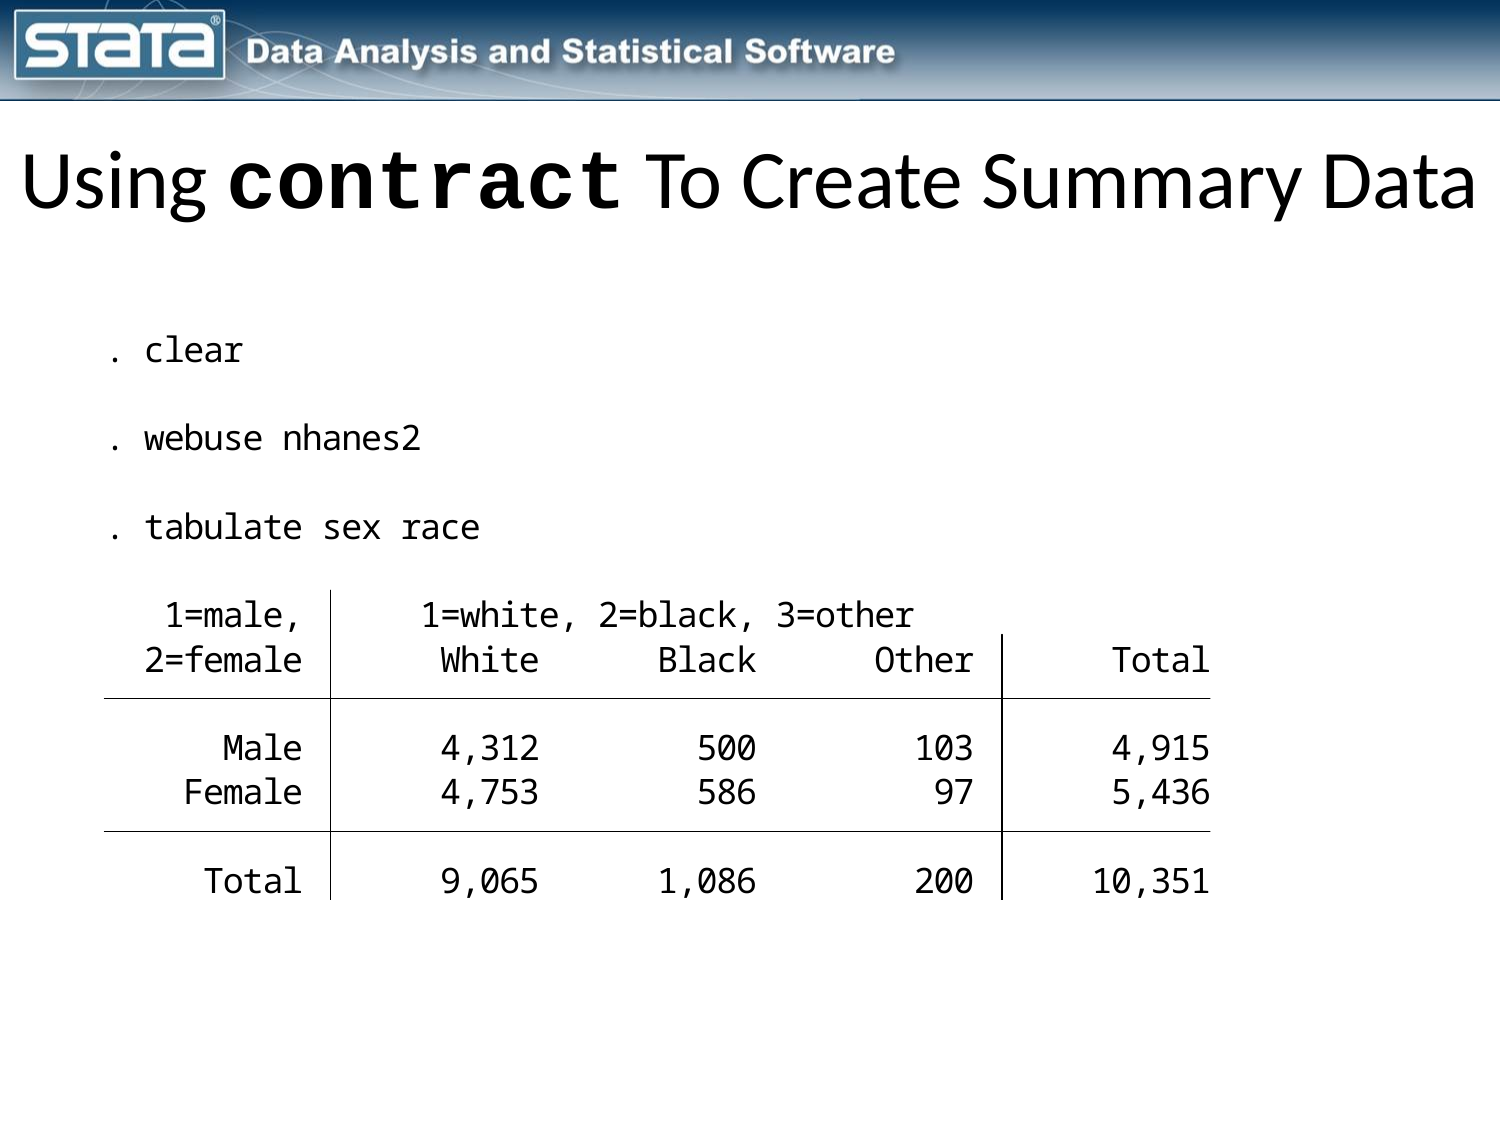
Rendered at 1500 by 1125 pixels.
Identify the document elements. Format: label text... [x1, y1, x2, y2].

title Using contract To Create Summary Data [0, 99, 1500, 250]
picture [99, 324, 1261, 901]
picture [0, 0, 1500, 99]
